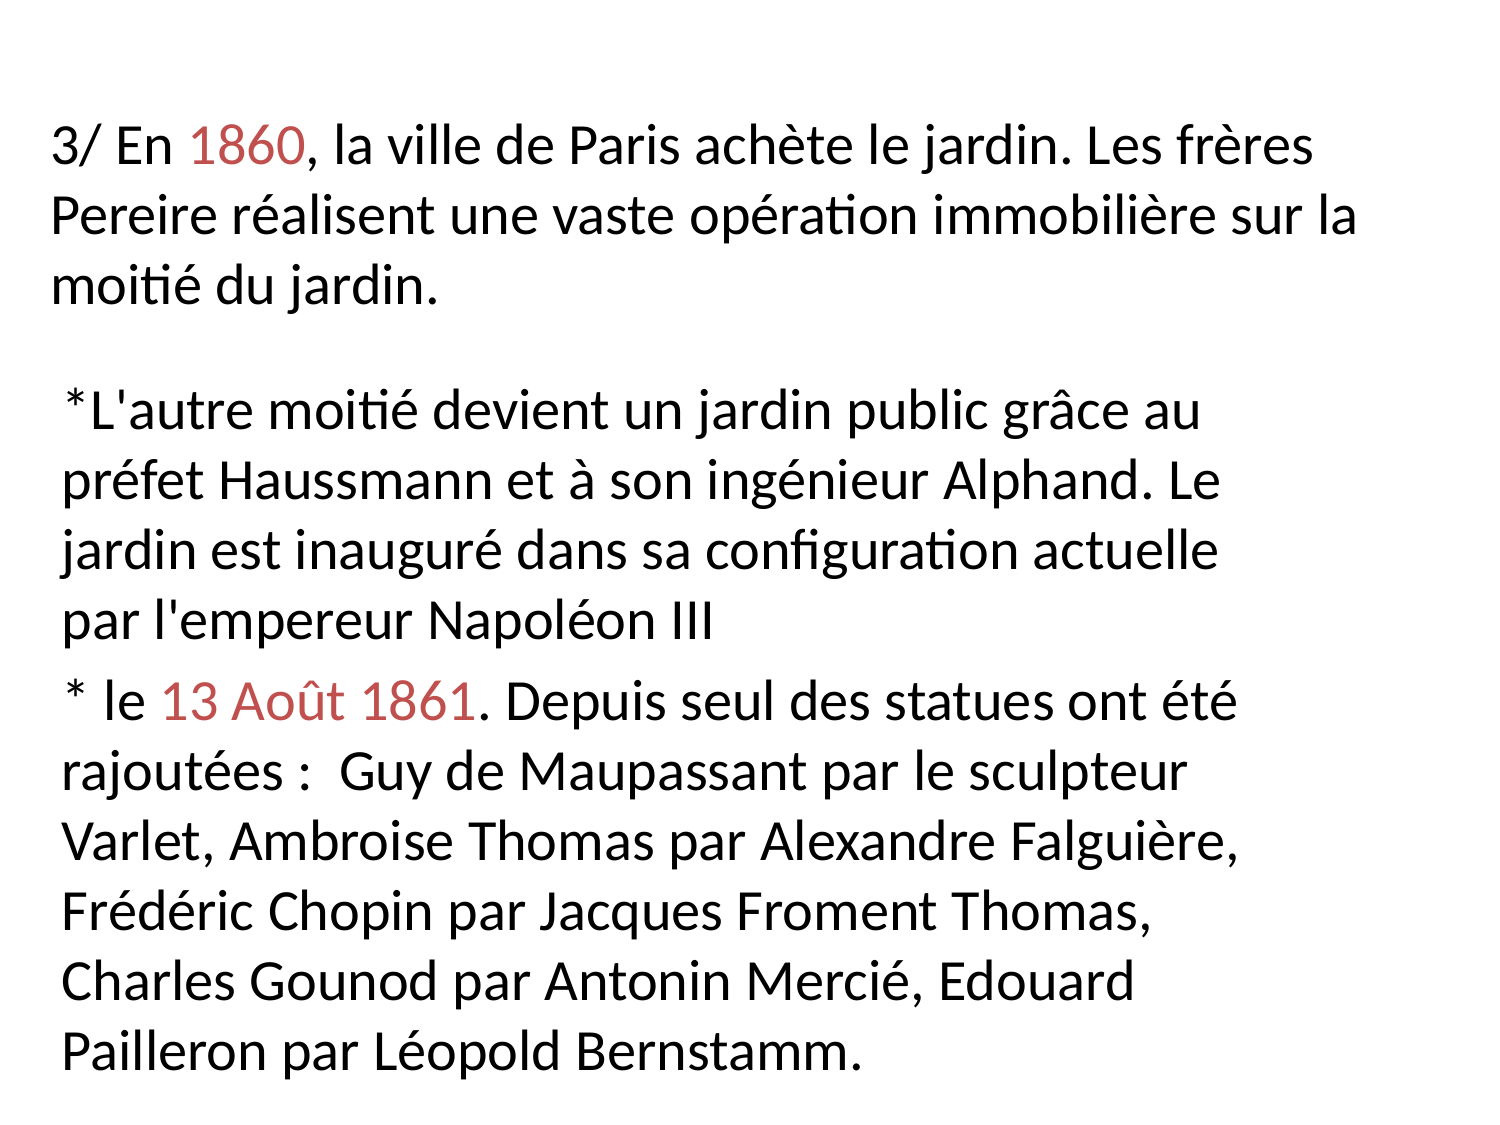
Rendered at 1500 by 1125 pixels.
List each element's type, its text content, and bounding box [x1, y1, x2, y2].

title 3/ En 1860, la ville de Paris achète le jardin. Les frères Pereire réalisent une vaste opération immobilière sur la moitié du jardin. [35, 93, 1388, 329]
subtitle *L'autre moitié devient un jardin public grâce au préfet Haussmann et à son ingénieur Alphand. Le jardin est inauguré dans sa configuration actuelle par l'empereur Napoléon III * le 13 Août 1861. Depuis seul des statues ont été rajoutées : Guy de Maupassant par le sculpteur Varlet, Ambroise Thomas par Alexandre Falguière, Frédéric Chopin par Jacques Froment Thomas, Charles Gounod par Antonin Mercié, Edouard Pailleron par Léopold Bernstamm. [46, 363, 1275, 1079]
